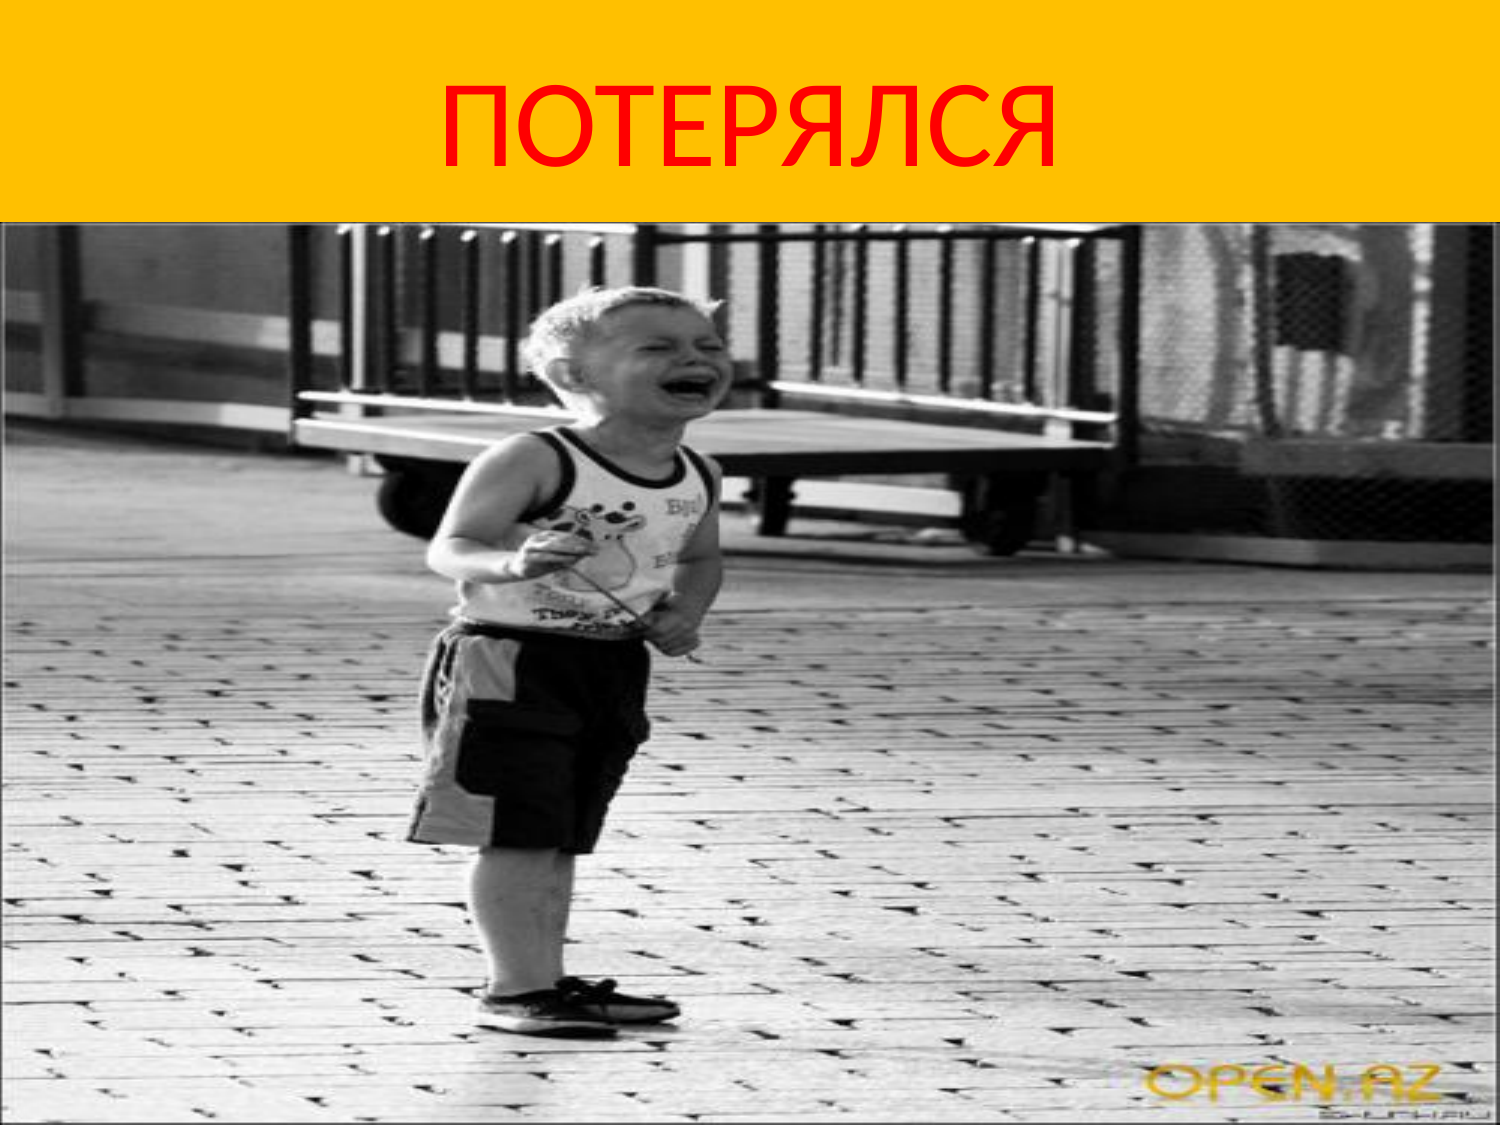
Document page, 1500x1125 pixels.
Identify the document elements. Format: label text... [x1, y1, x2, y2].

title ПОТЕРЯЛСЯ [0, 0, 1500, 222]
picture [0, 222, 1500, 1125]
